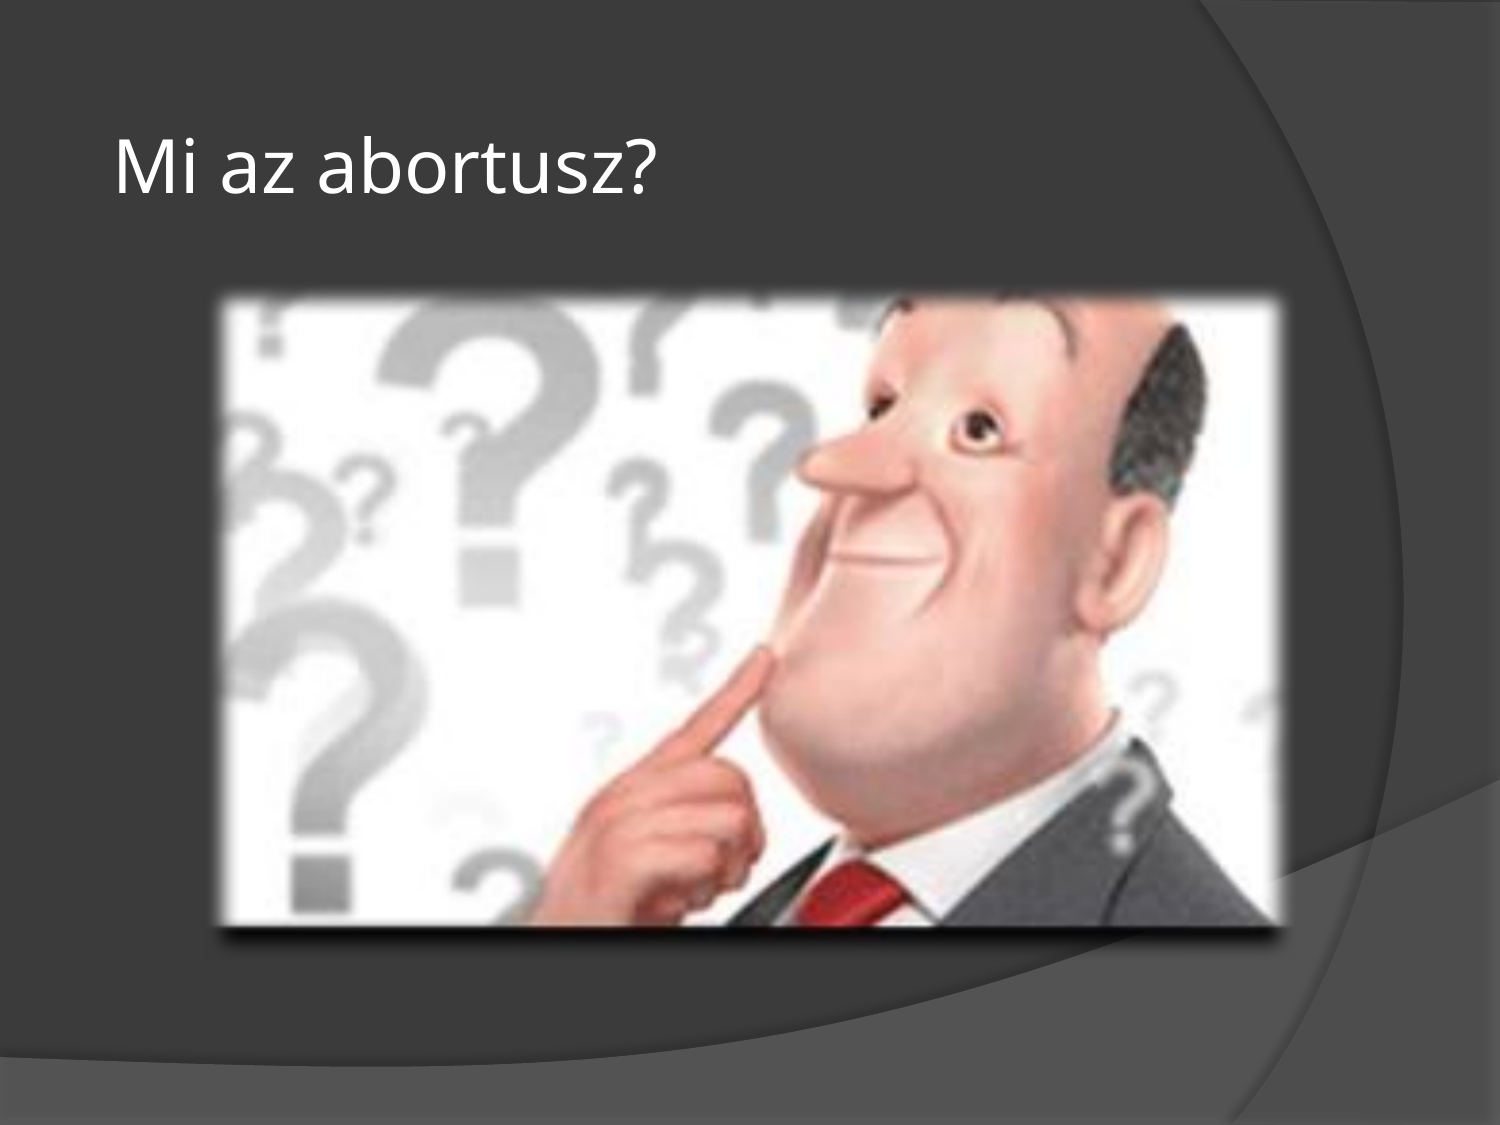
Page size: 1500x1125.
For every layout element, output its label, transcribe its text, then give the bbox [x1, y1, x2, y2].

picture [205, 280, 1297, 962]
title Mi az abortusz? [105, 70, 1331, 258]
